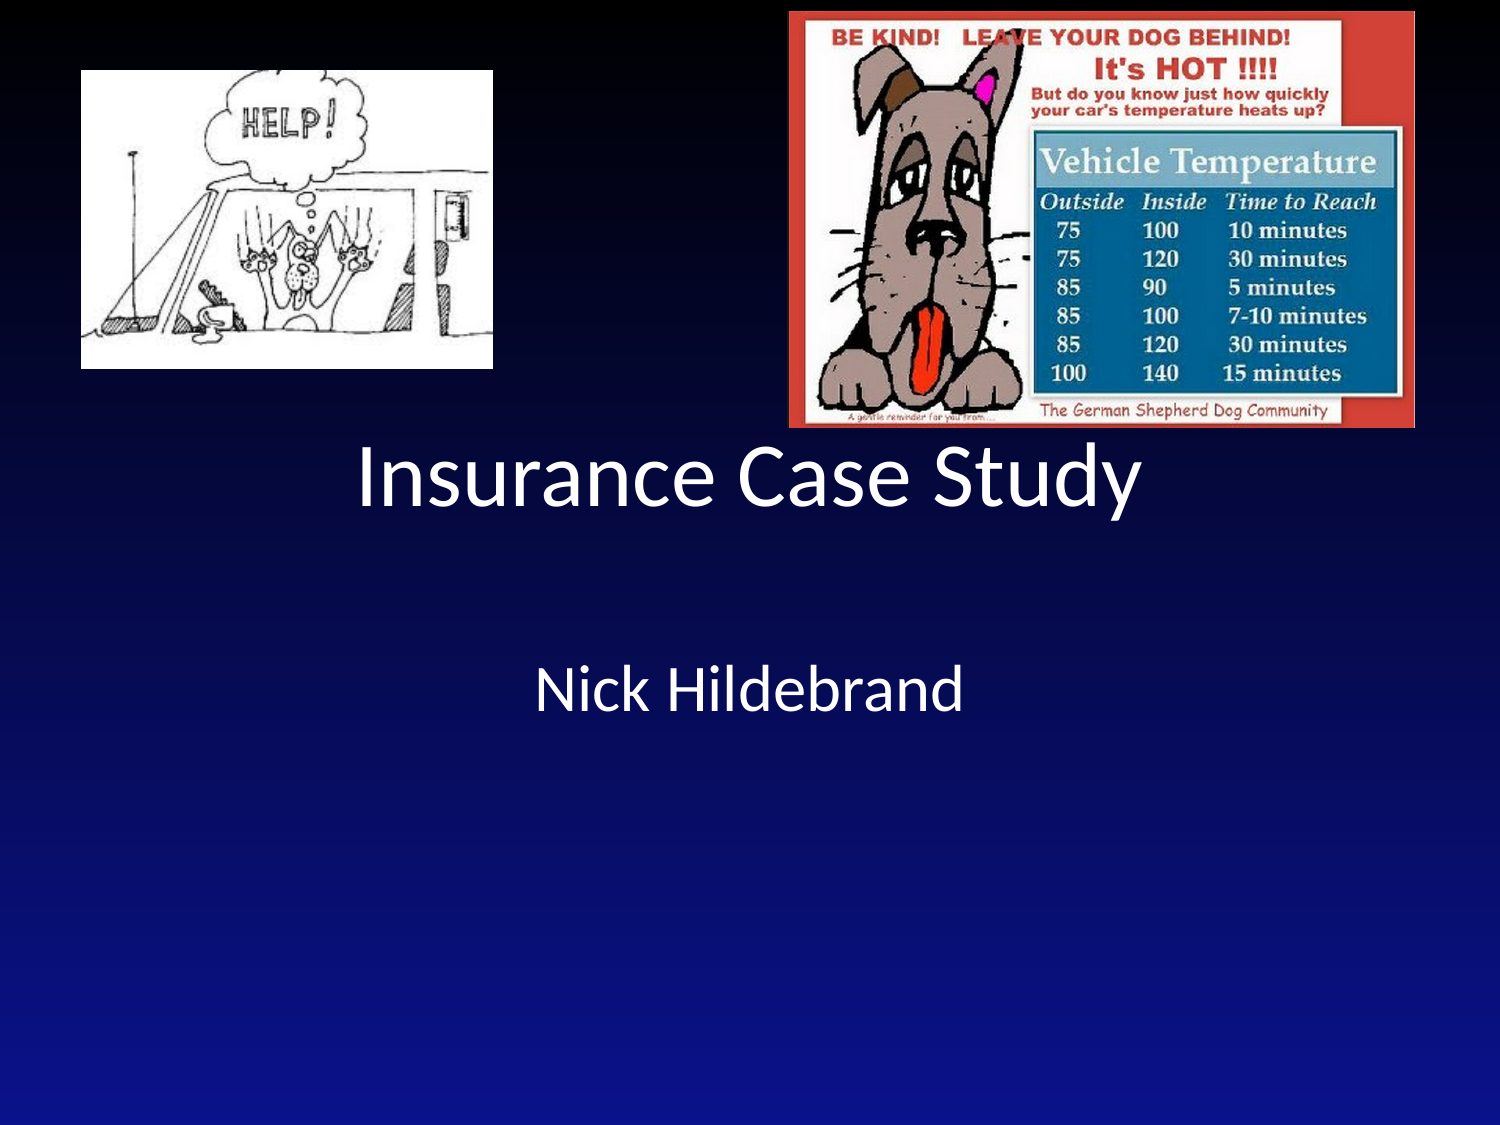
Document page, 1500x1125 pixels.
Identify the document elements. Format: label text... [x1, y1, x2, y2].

title Insurance Case Study [112, 349, 1388, 591]
subtitle Nick Hildebrand [225, 637, 1275, 925]
picture [787, 10, 1416, 428]
picture [81, 69, 493, 369]
